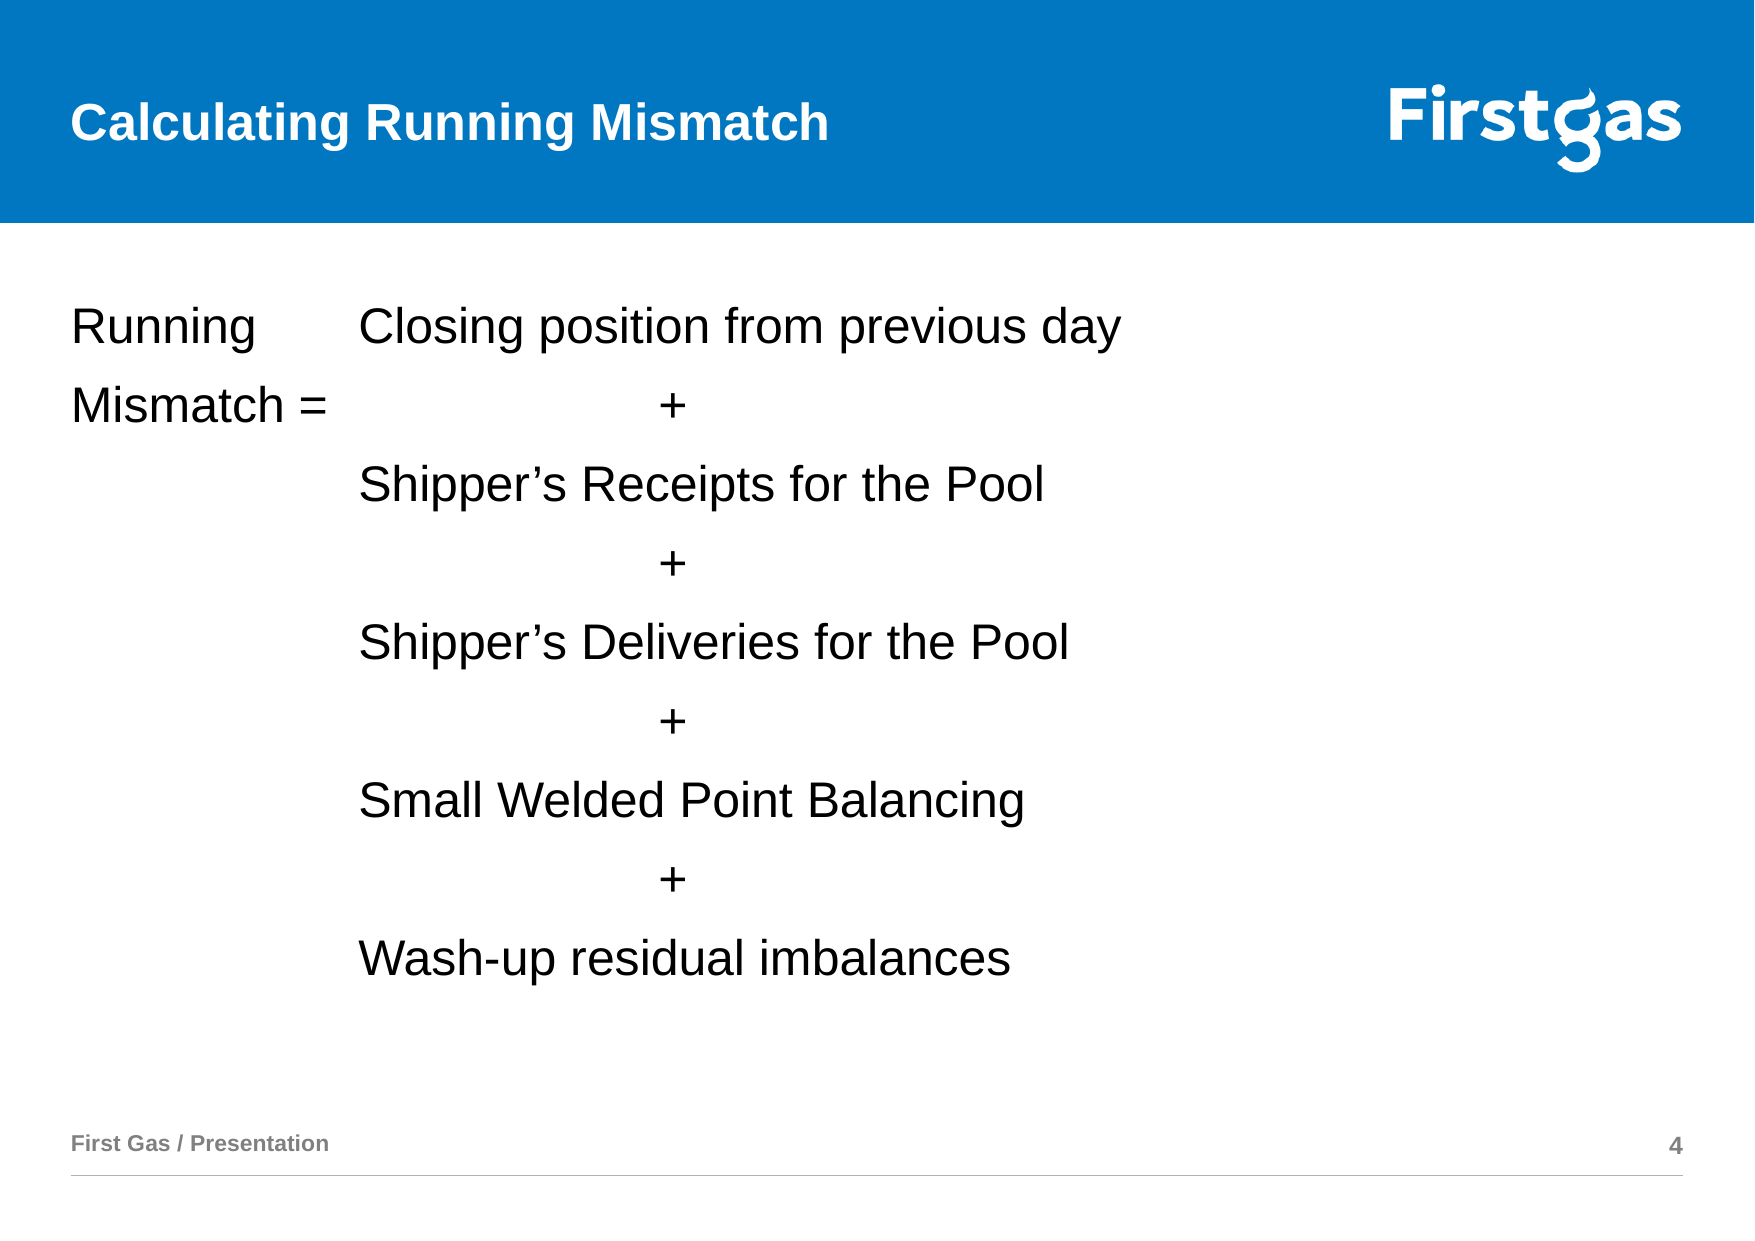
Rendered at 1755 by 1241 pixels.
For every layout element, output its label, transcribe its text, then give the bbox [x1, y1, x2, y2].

picture [0, 0, 1755, 1241]
title Calculating Running Mismatch [70, 88, 1684, 148]
slide_number 4 [1624, 1128, 1684, 1161]
list Running Mismatch = [70, 285, 350, 1054]
text_box Closing position from previous day + Shipper’s Receipts for the Pool + Shipper’s Deliveries for the Pool + Small Welded Point Balancing + Wash-up residual imbalances [358, 285, 1140, 1054]
footer First Gas / Presentation [70, 1128, 1607, 1161]
